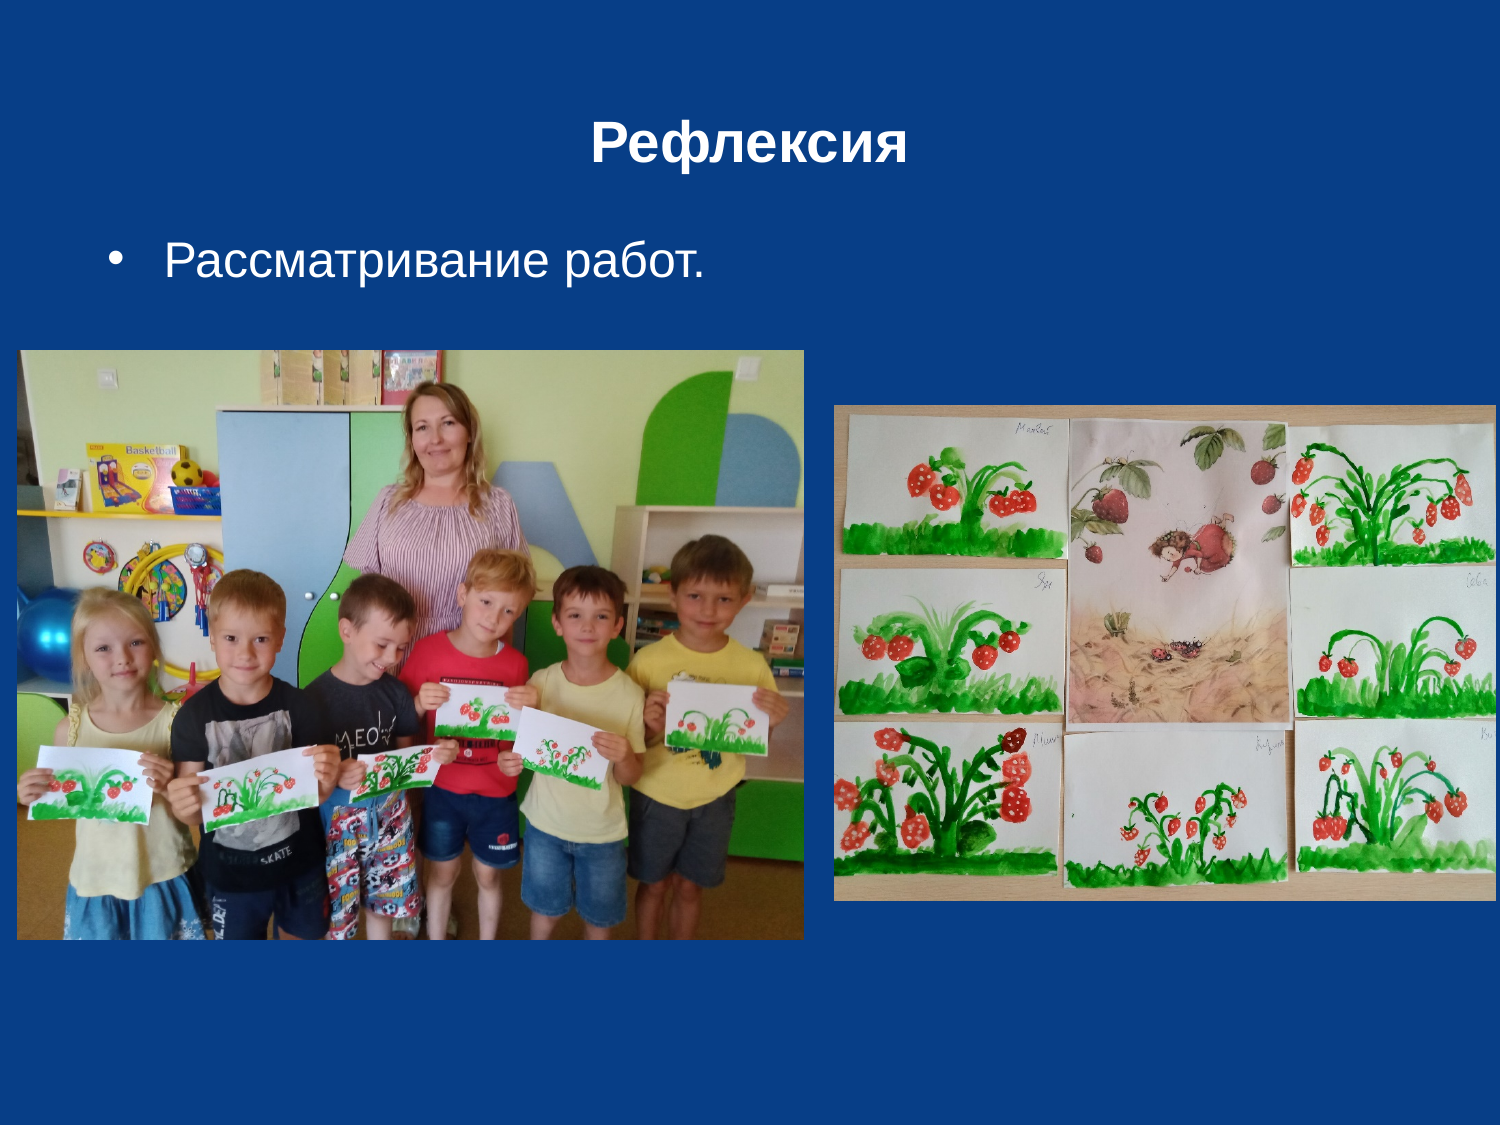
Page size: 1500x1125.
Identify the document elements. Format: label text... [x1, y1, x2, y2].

picture [834, 404, 1496, 902]
picture [17, 350, 804, 941]
list Рассматривание работ. [92, 220, 1443, 1071]
title Рефлексия [75, 45, 1425, 233]
